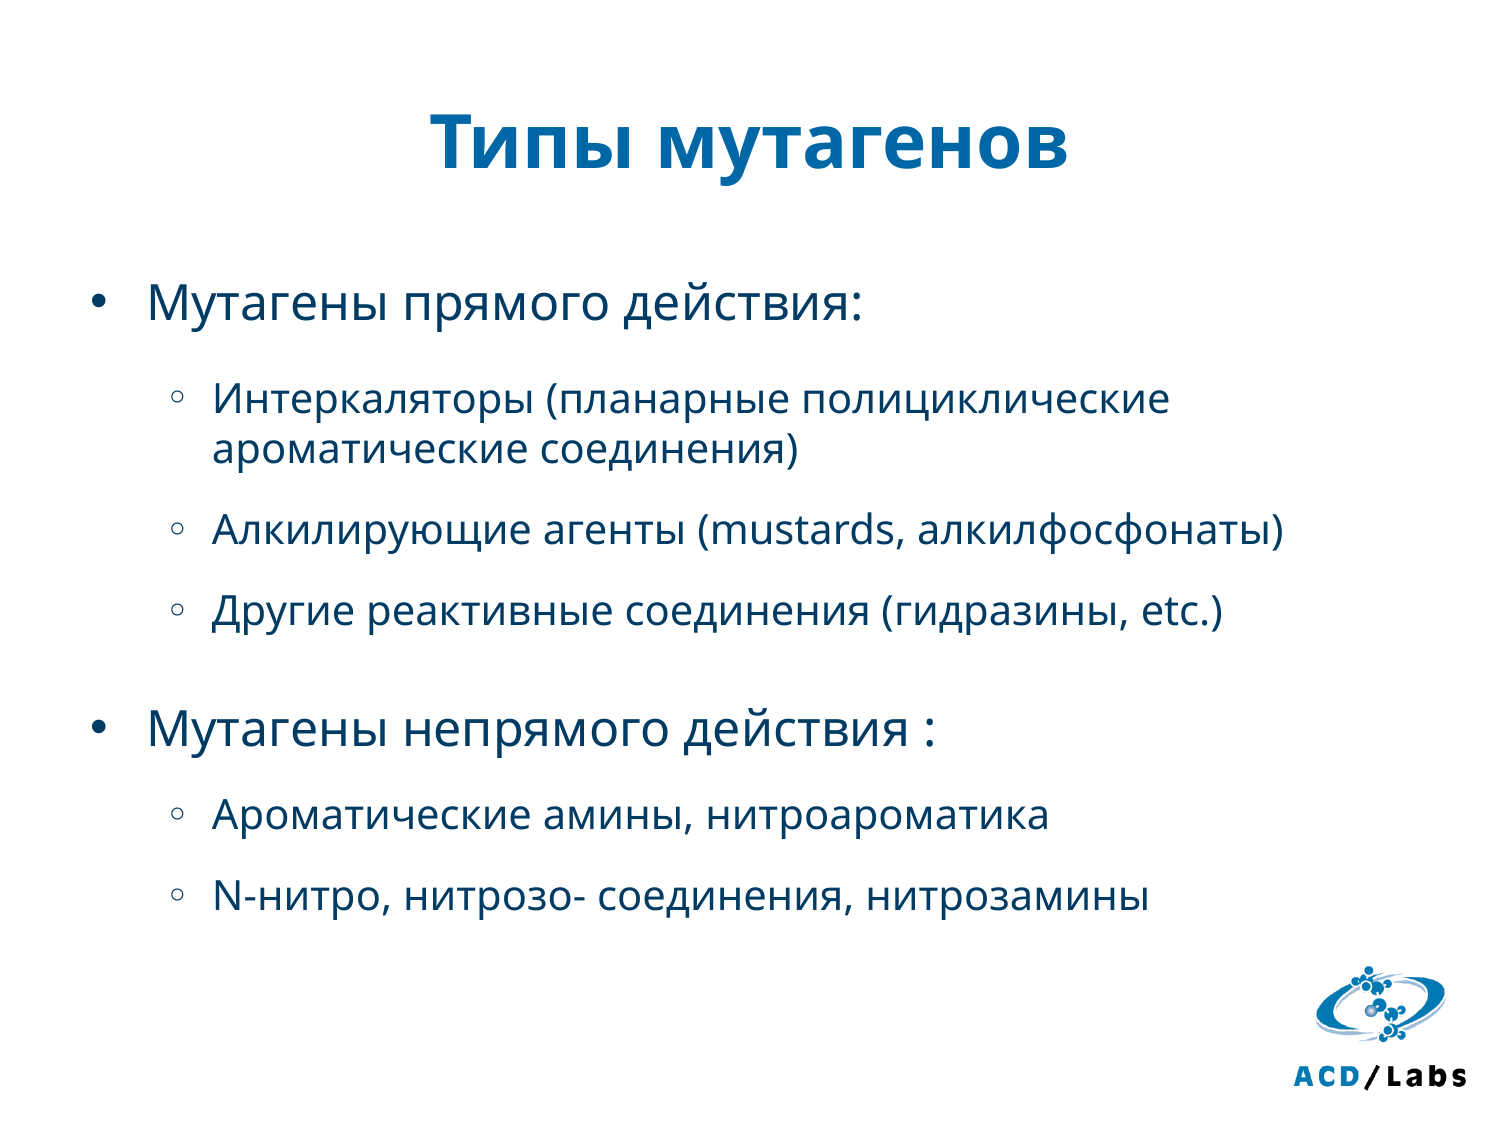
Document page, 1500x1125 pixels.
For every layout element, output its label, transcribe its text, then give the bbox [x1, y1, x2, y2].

title Типы мутагенов [74, 44, 1426, 233]
picture [1293, 964, 1471, 1101]
picture [1385, 1006, 1397, 1012]
list Мутагены прямого действия: Интеркаляторы (планарные полициклические ароматические соединения) Алкилирующие агенты (mustards, алкилфосфонаты) Другие реактивные соединения (гидразины, etc.) Мутагены непрямого действия : Ароматические амины, нитроароматика N-нитро, нитрозо- соединения, нитрозамины [74, 262, 1426, 1006]
